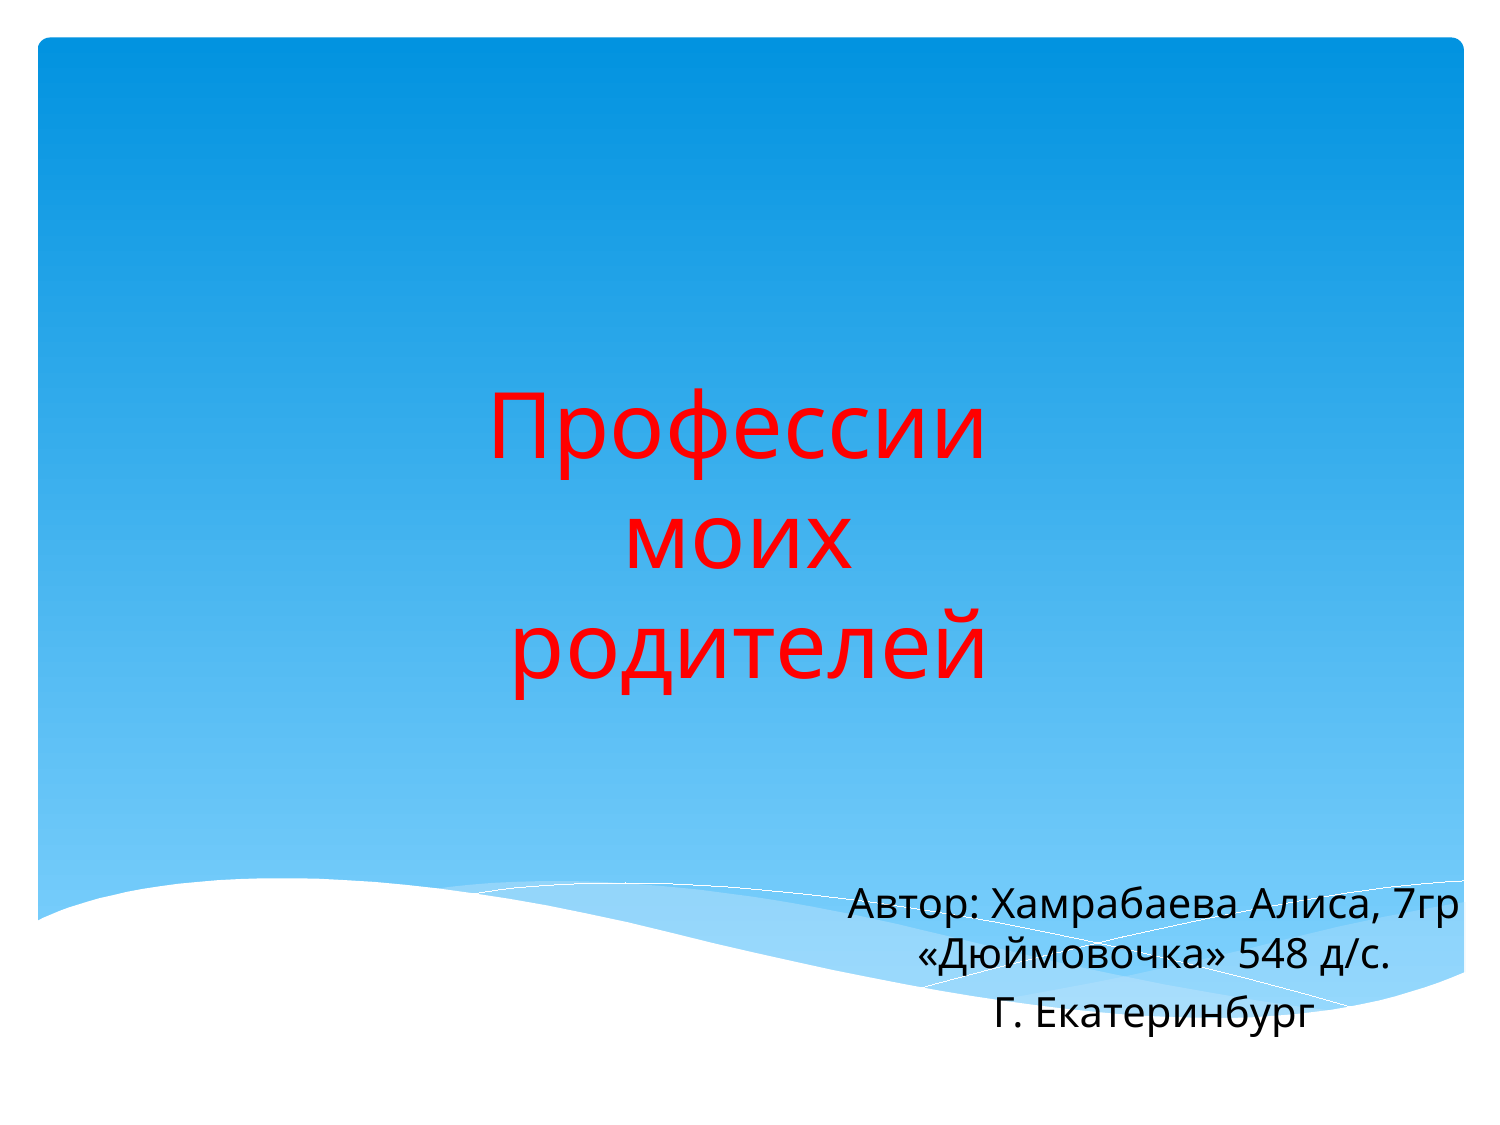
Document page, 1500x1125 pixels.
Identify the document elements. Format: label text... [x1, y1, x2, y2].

subtitle Автор: Хамрабаева Алиса, 7гр «Дюймовочка» 548 д/c. Г. Екатеринбург [832, 869, 1476, 1067]
title Профессии моих родителей [112, 184, 1388, 705]
